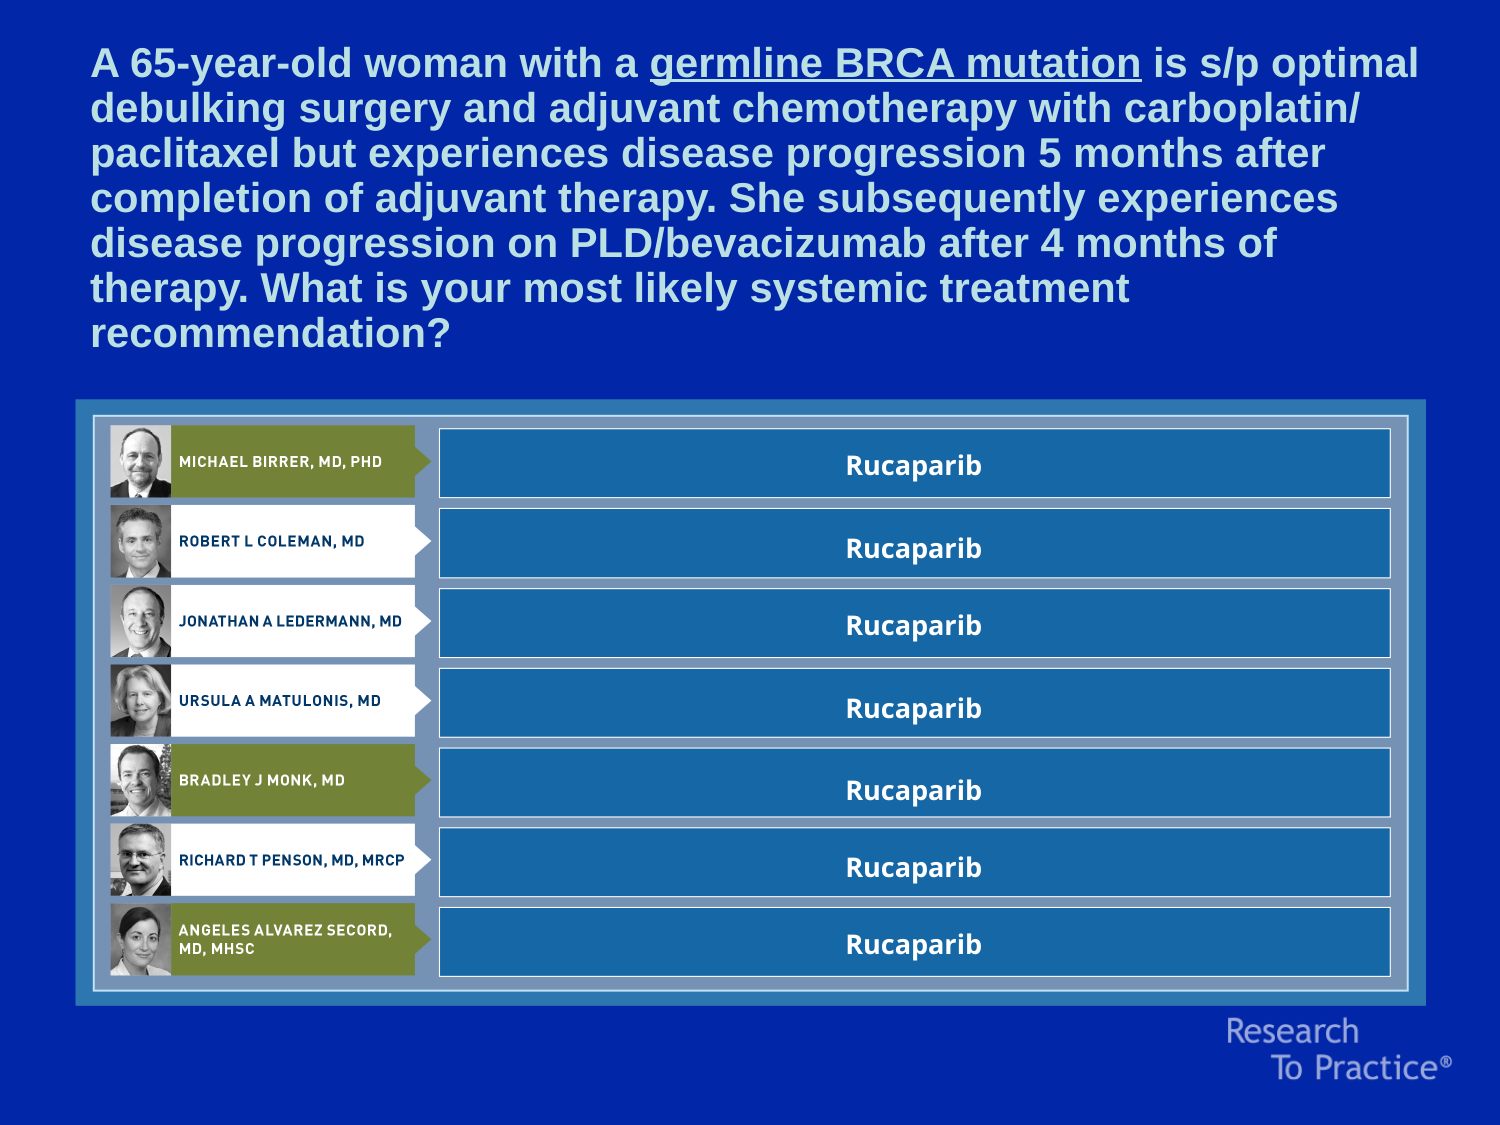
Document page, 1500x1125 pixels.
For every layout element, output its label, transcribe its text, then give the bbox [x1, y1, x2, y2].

list A 65-year-old woman with a germline BRCA mutation is s/p optimal debulking surgery and adjuvant chemotherapy with carboplatin/ paclitaxel but experiences disease progression 5 months after completion of adjuvant therapy. She subsequently experiences disease progression on PLD/bevacizumab after 4 months of therapy. What is your most likely systemic treatment recommendation? [75, 0, 1459, 398]
text_box Rucaparib [439, 757, 1388, 823]
text_box Rucaparib [439, 592, 1388, 657]
text_box Rucaparib [439, 834, 1388, 899]
text_box Rucaparib [439, 675, 1388, 740]
picture [0, 0, 1500, 1125]
text_box Rucaparib [439, 515, 1388, 580]
text_box Rucaparib [439, 911, 1388, 976]
text_box Rucaparib [439, 432, 1388, 497]
